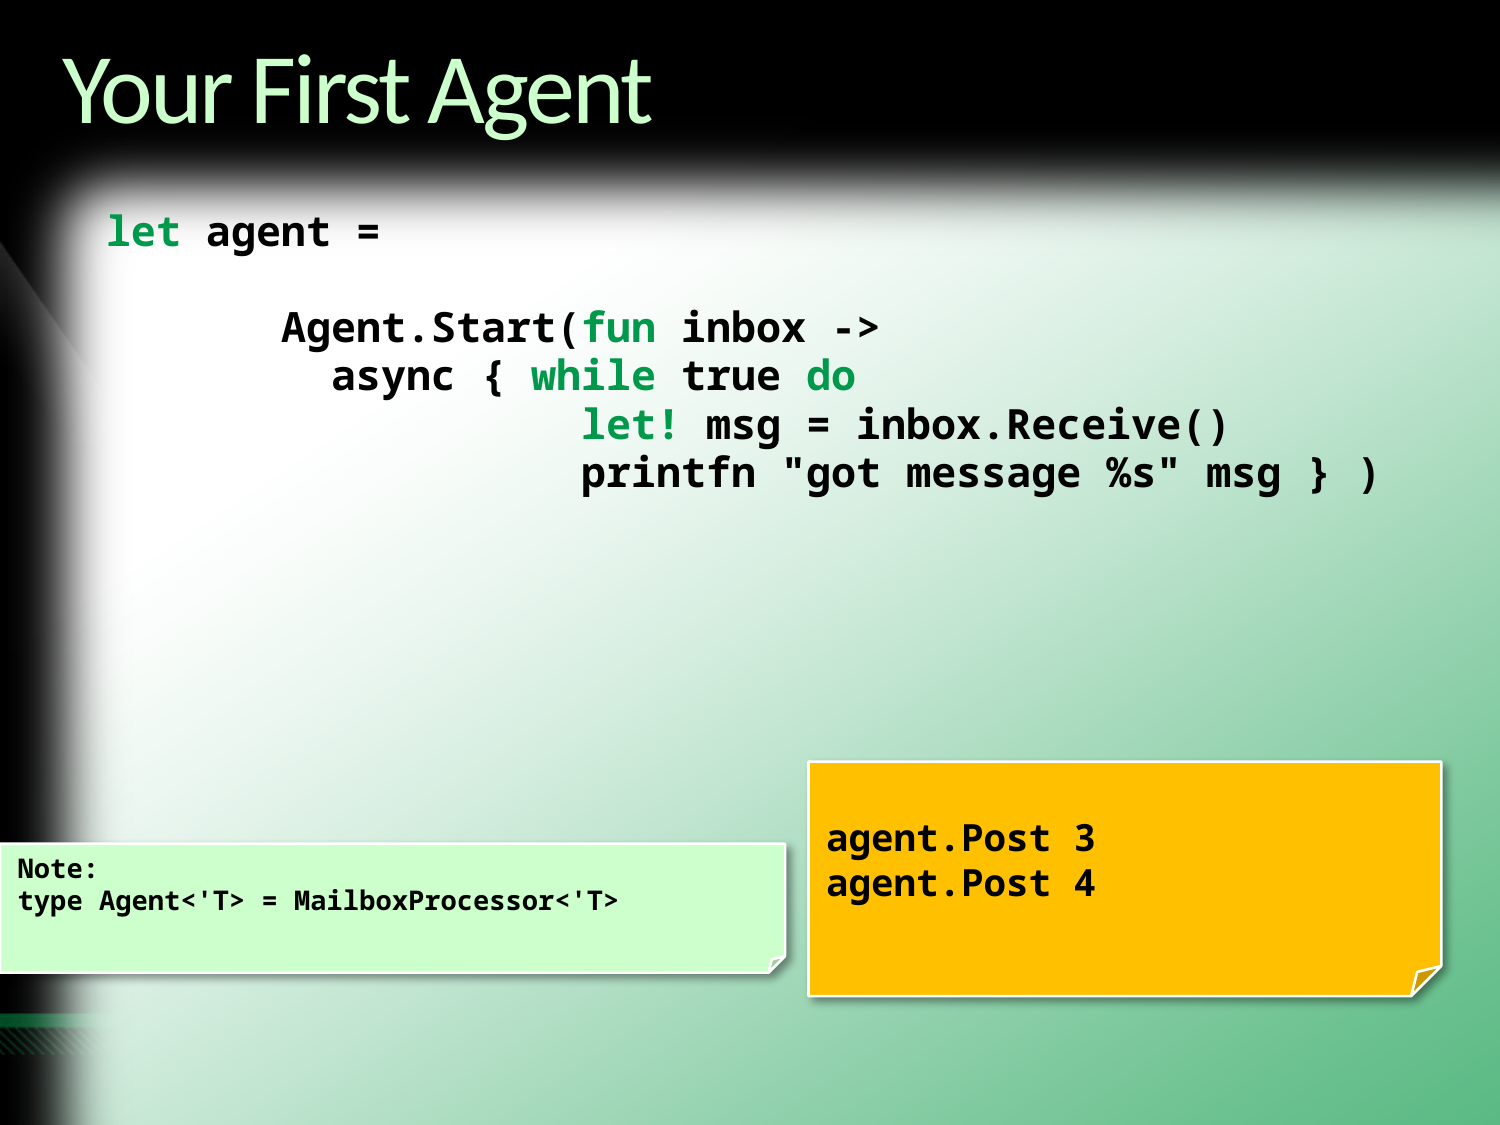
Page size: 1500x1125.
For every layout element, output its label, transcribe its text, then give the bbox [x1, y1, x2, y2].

text_box Note: type Agent<'T> = MailboxProcessor<'T> [0, 843, 786, 973]
title Your First Agent [62, 37, 1438, 147]
picture [0, 0, 1500, 1125]
list let agent = Agent.Start(fun inbox -> async { while true do let! msg = inbox.Receive() printfn "got message %s" msg } ) [106, 214, 1433, 537]
text_box agent.Post 3 agent.Post 4 [808, 761, 1442, 997]
